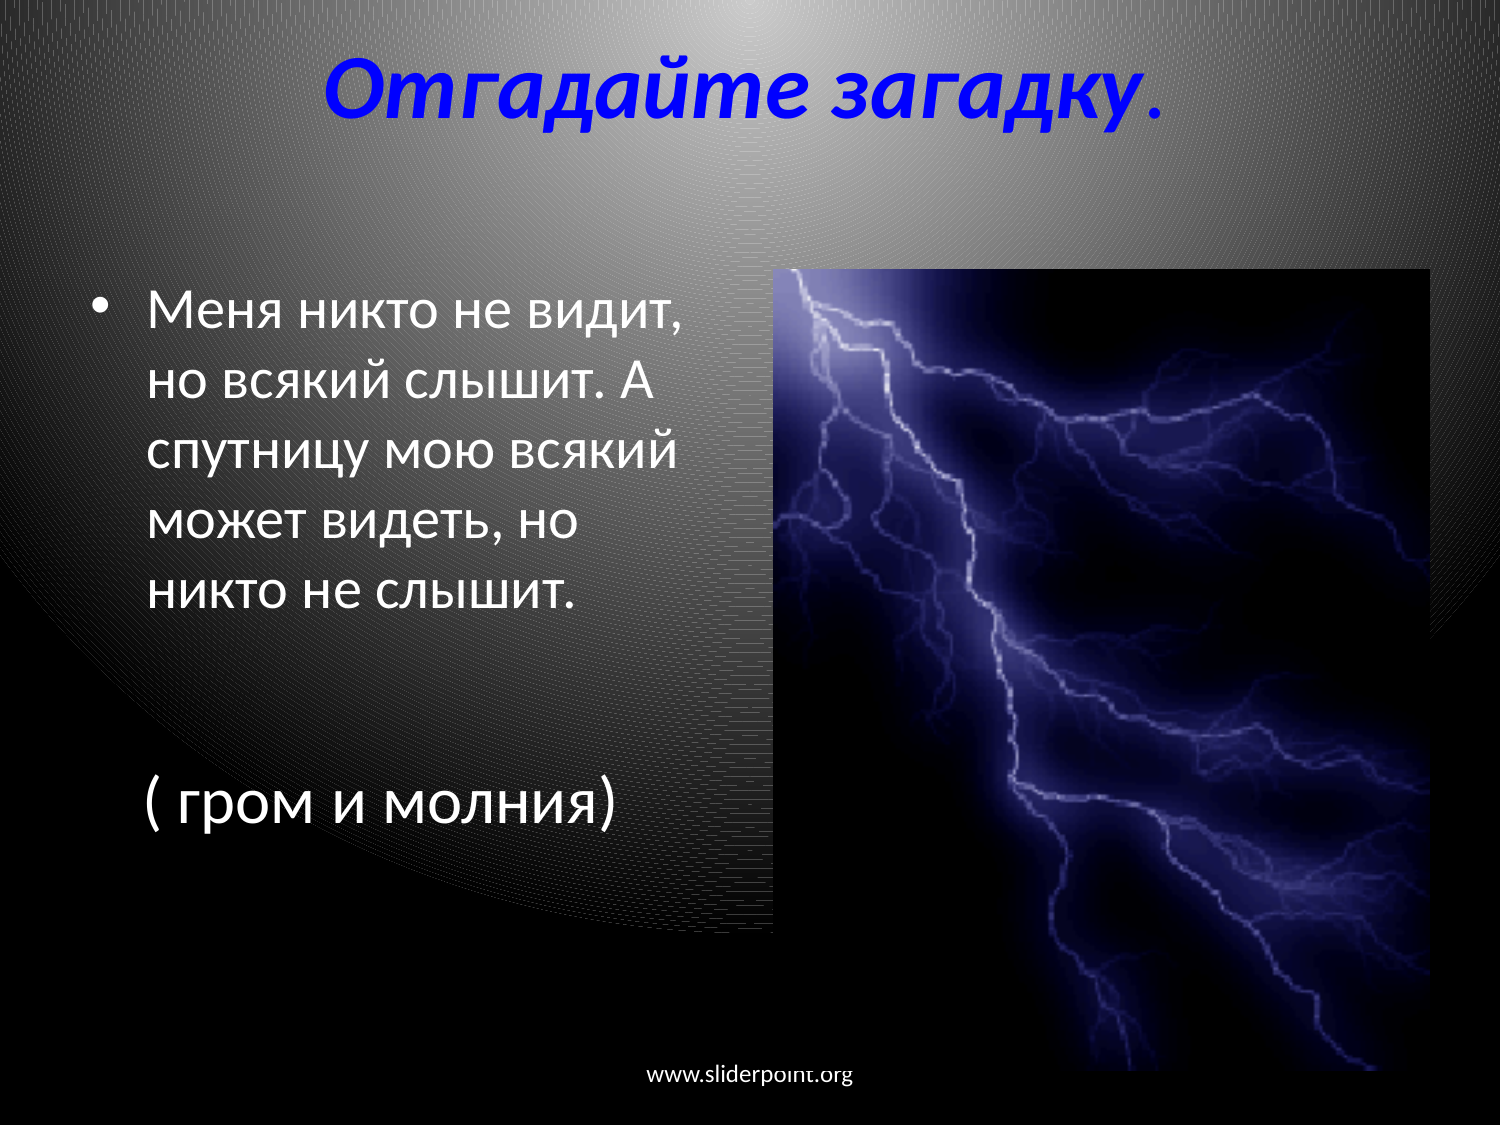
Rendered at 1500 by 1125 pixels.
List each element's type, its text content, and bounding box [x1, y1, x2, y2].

text_box ( гром и молния) [46, 749, 715, 845]
title Отгадайте загадку. [70, 0, 1421, 164]
list Меня никто не видит, но всякий слышит. А спутницу мою всякий может видеть, но никто не слышит. [75, 262, 738, 1005]
footer www.sliderpoint.org [512, 1042, 988, 1103]
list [773, 269, 1430, 1071]
